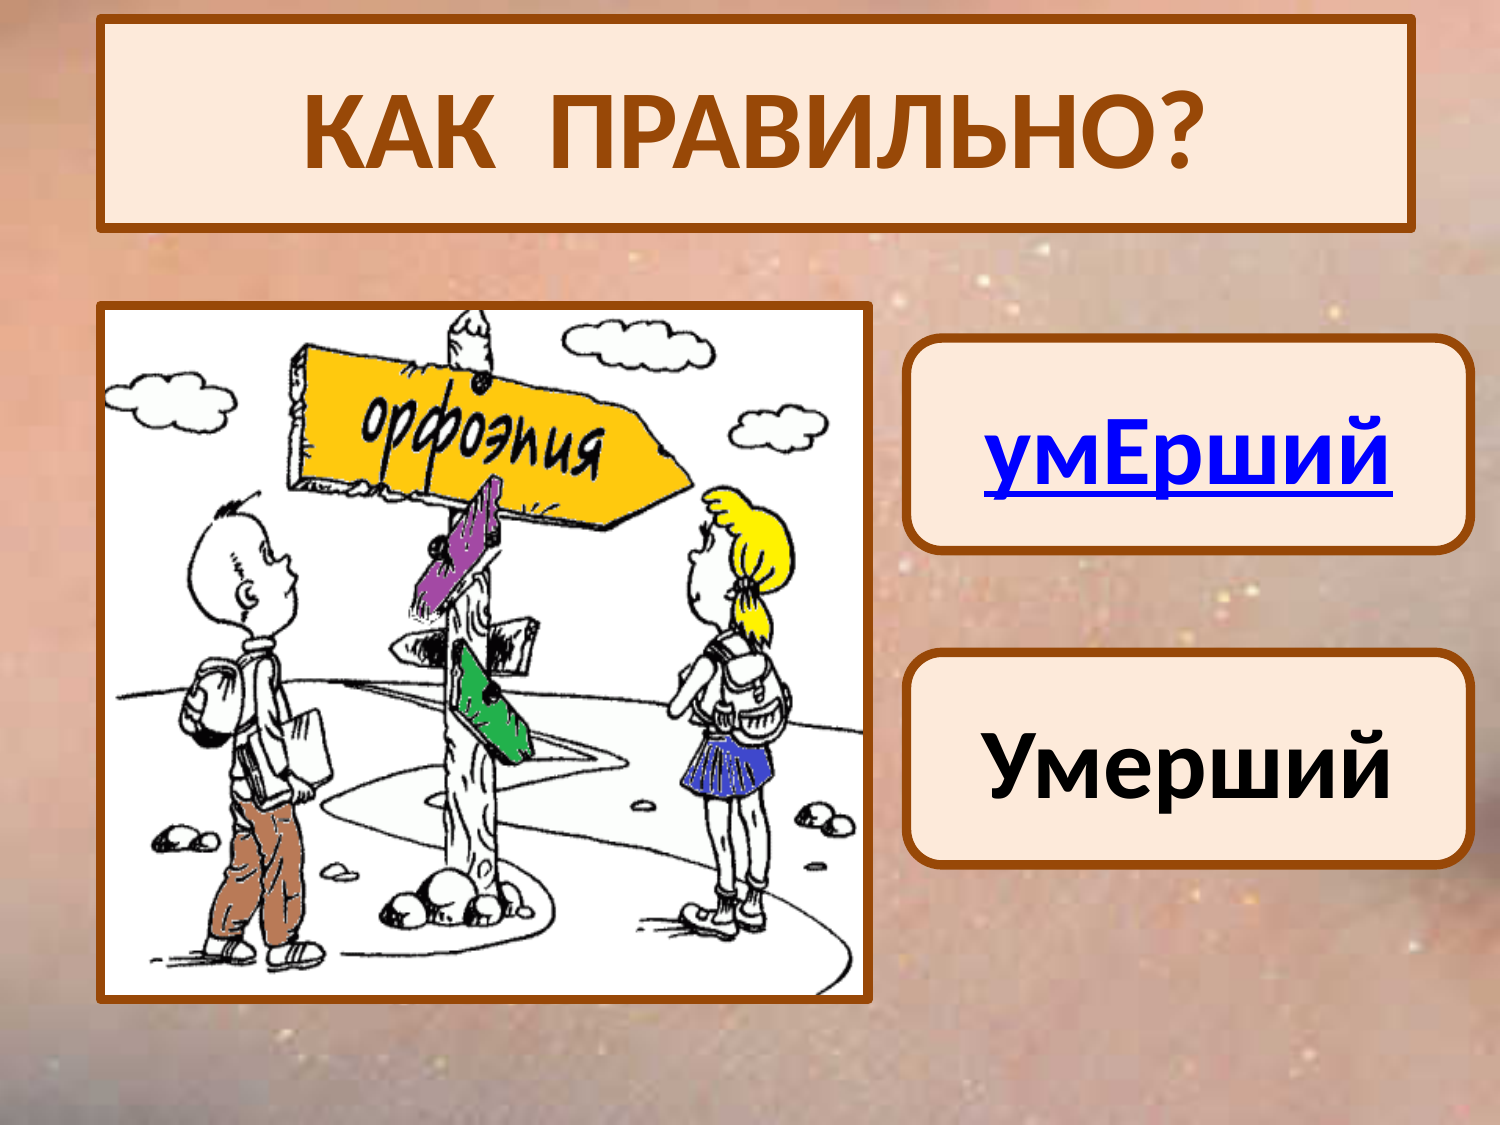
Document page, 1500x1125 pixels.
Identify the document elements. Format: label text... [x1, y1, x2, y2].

text_box КАК ПРАВИЛЬНО? [98, 17, 1413, 230]
text_box Умерший [904, 650, 1473, 868]
text_box умЕрший [904, 335, 1473, 553]
text_box [99, 303, 870, 1002]
picture [0, 0, 1500, 1125]
